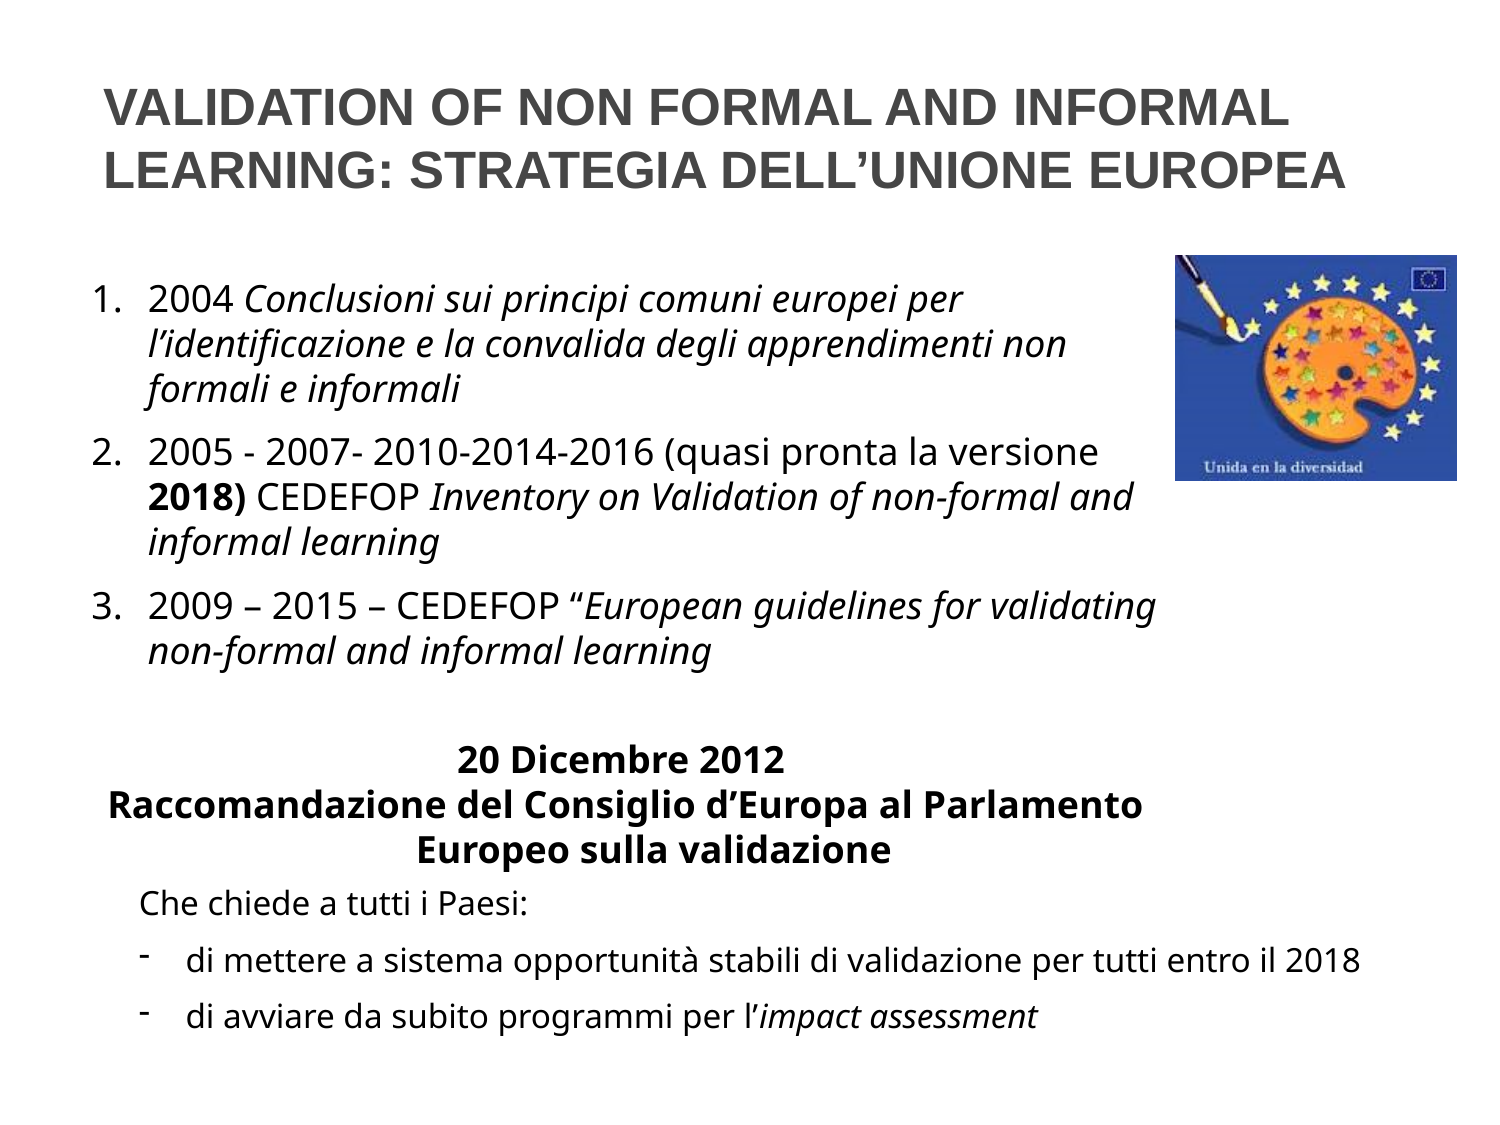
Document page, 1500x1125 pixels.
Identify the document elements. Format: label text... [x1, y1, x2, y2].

title Validation of non formal and informal learning: strategia dell’Unione Europea [88, 42, 1439, 230]
text_box 2004 Conclusioni sui principi comuni europei per l’identificazione e la convalida degli apprendimenti non formali e informali 2005 - 2007- 2010-2014-2016 (quasi pronta la versione 2018) CEDEFOP Inventory on Validation of non-formal and informal learning 2009 – 2015 – CEDEFOP “European guidelines for validating non‑formal and informal learning 20 Dicembre 2012 Raccomandazione del Consiglio d’Europa al Parlamento Europeo sulla validazione [76, 267, 1176, 879]
text_box Che chiede a tutti i Paesi: di mettere a sistema opportunità stabili di validazione per tutti entro il 2018 di avviare da subito programmi per l’impact assessment [123, 874, 1500, 1043]
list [1174, 255, 1457, 481]
